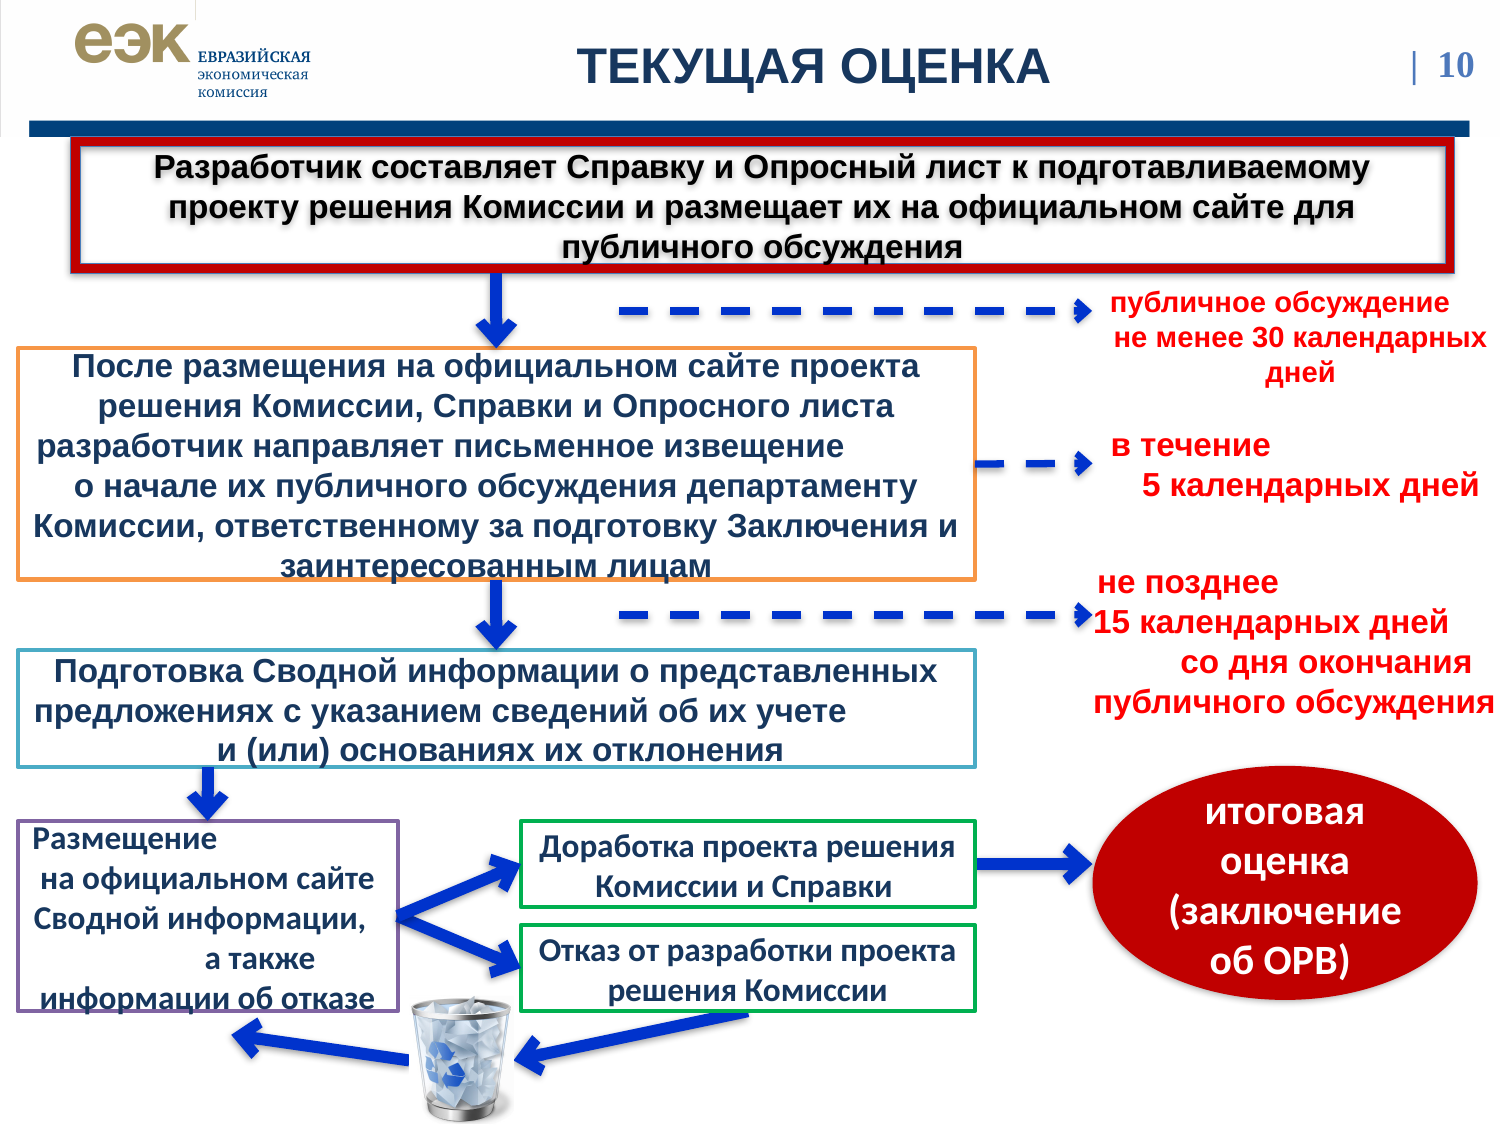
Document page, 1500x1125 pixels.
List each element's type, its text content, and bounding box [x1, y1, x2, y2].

text_box Подготовка Сводной информации о представленных предложениях с указанием сведений об их учете и (или) основаниях их отклонения [16, 648, 977, 769]
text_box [518, 1010, 749, 1061]
text_box публичное обсуждение не менее 30 календарных дней [1092, 275, 1500, 396]
text_box Текущая оценка [461, 25, 1181, 101]
text_box Размещение на официальном сайте Сводной информации, а также информации об отказе [16, 819, 400, 1013]
text_box итоговая оценка (заключение об ОРВ) [1092, 765, 1478, 1000]
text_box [397, 925, 522, 969]
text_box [230, 1034, 404, 1061]
text_box Разработчик составляет Справку и Опросный лист к подготавливаемому проекту решения Комиссии и размещает их на официальном сайте для публичного обсуждения [70, 136, 1455, 274]
text_box не позднее 15 календарных дней со дня окончания публичного обсуждения [1074, 553, 1500, 728]
text_box Доработка проекта решения Комиссии и Справки [519, 819, 977, 909]
text_box Отказ от разработки проекта решения Комиссии [519, 923, 977, 1013]
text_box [397, 863, 522, 917]
text_box После размещения на официальном сайте проекта решения Комиссии, Справки и Опросного листа разработчик направляет письменное извещение о начале их публичного обсуждения департаменту Комиссии, ответственному за подготовку Заключения и заинтересованным лицам [16, 346, 977, 582]
text_box в течение 5 календарных дней [1092, 416, 1500, 511]
picture [409, 995, 514, 1125]
text_box | 10 [1395, 32, 1496, 96]
